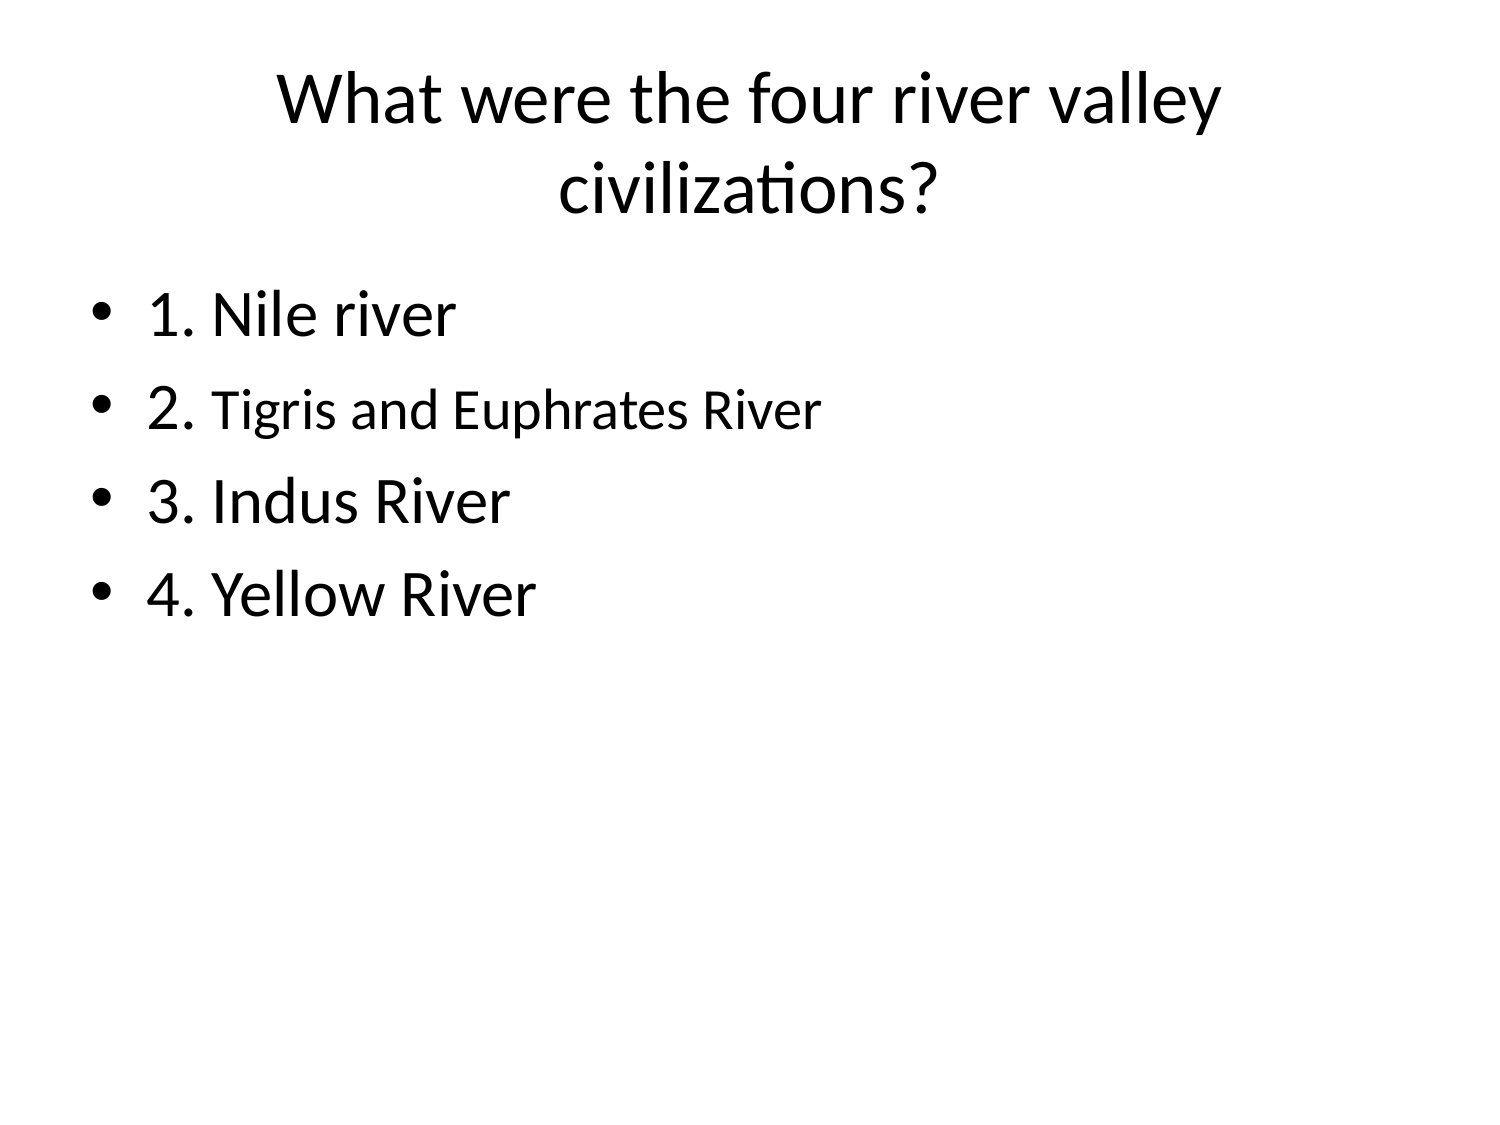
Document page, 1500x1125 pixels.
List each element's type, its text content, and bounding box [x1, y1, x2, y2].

list 1. Nile river 2. Tigris and Euphrates River 3. Indus River 4. Yellow River [75, 262, 1425, 1005]
title What were the four river valley civilizations? [75, 45, 1425, 233]
